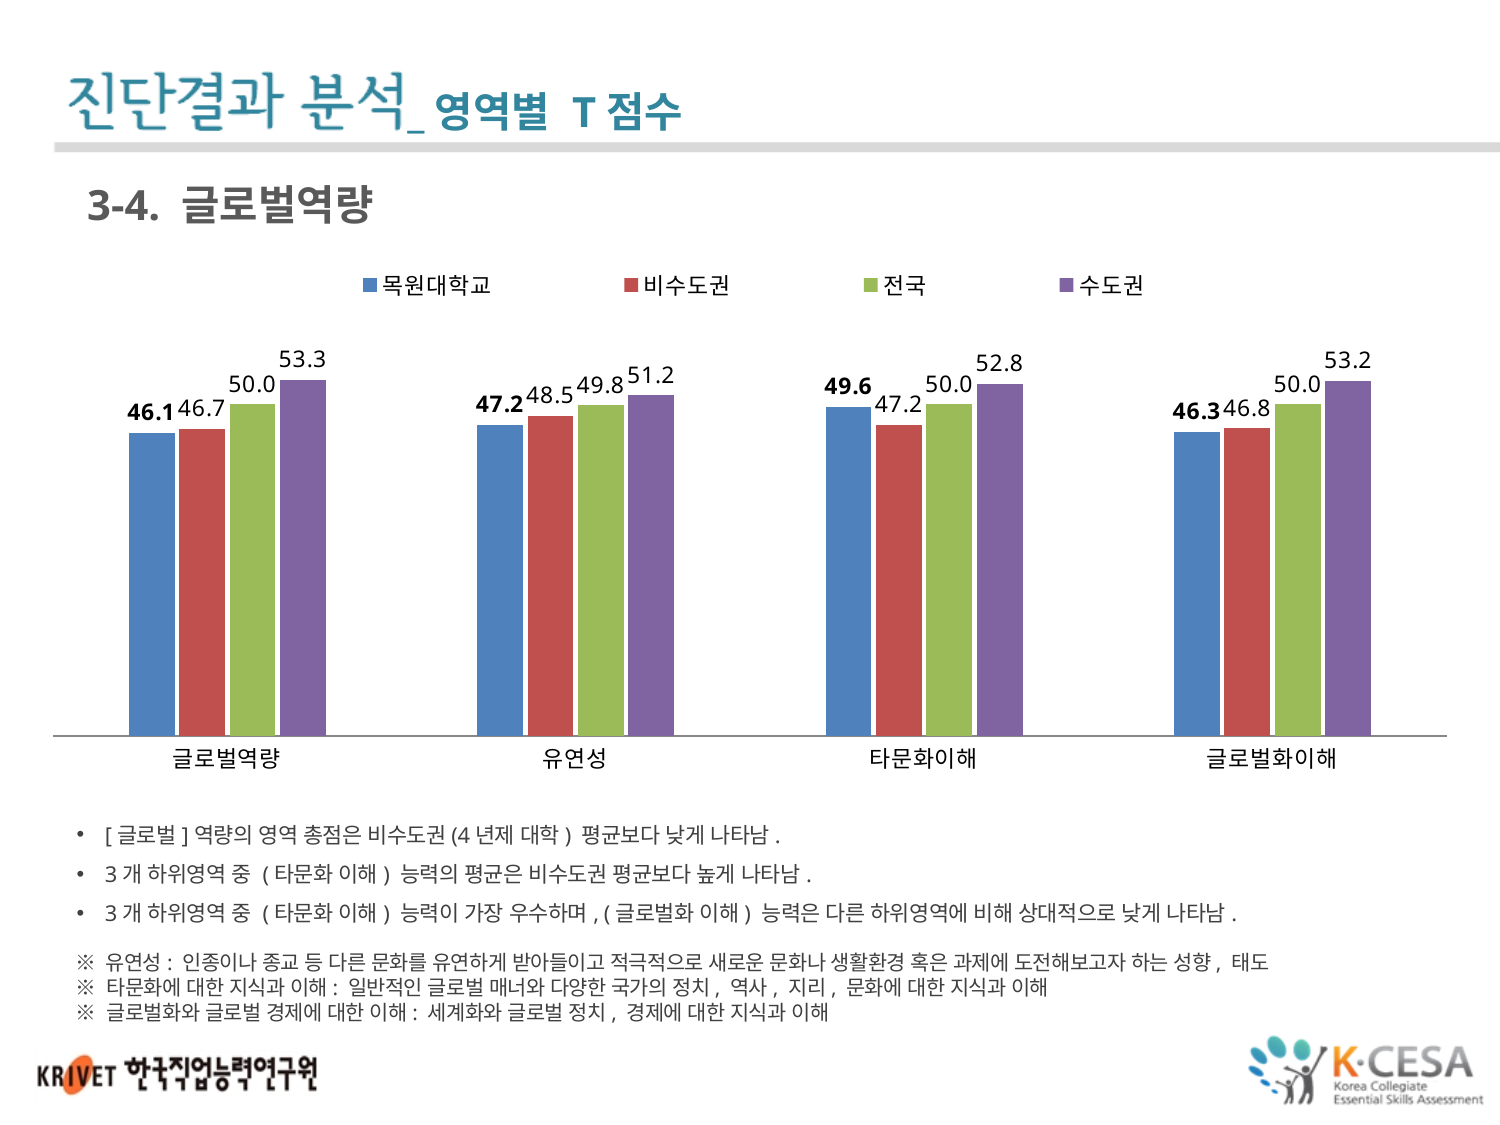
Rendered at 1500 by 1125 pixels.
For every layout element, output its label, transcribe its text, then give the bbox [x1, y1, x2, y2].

text_box 3-4. 글로벌역량 [72, 171, 671, 235]
chart [29, 236, 1471, 803]
picture [0, 0, 1500, 1125]
text_box ※ 유연성: 인종이나 종교 등 다른 문화를 유연하게 받아들이고 적극적으로 새로운 문화나 생활환경 혹은 과제에 도전해보고자 하는 성향, 태도 ※ 타문화에 대한 지식과 이해: 일반적인 글로벌 매너와 다양한 국가의 정치, 역사, 지리, 문화에 대한 지식과 이해 ※ 글로벌화와 글로벌 경제에 대한 이해: 세계화와 글로벌 정치, 경제에 대한 지식과 이해 [60, 942, 1440, 1032]
text_box _영역별 T점수 [392, 78, 700, 144]
text_box [글로벌]역량의 영역 총점은 비수도권(4년제 대학) 평균보다 낮게 나타남. 3개 하위영역 중 (타문화 이해) 능력의 평균은 비수도권 평균보다 높게 나타남. 3개 하위영역 중 (타문화 이해) 능력이 가장 우수하며, (글로벌화 이해) 능력은 다른 하위영역에 비해 상대적으로 낮게 나타남. [61, 811, 1425, 934]
